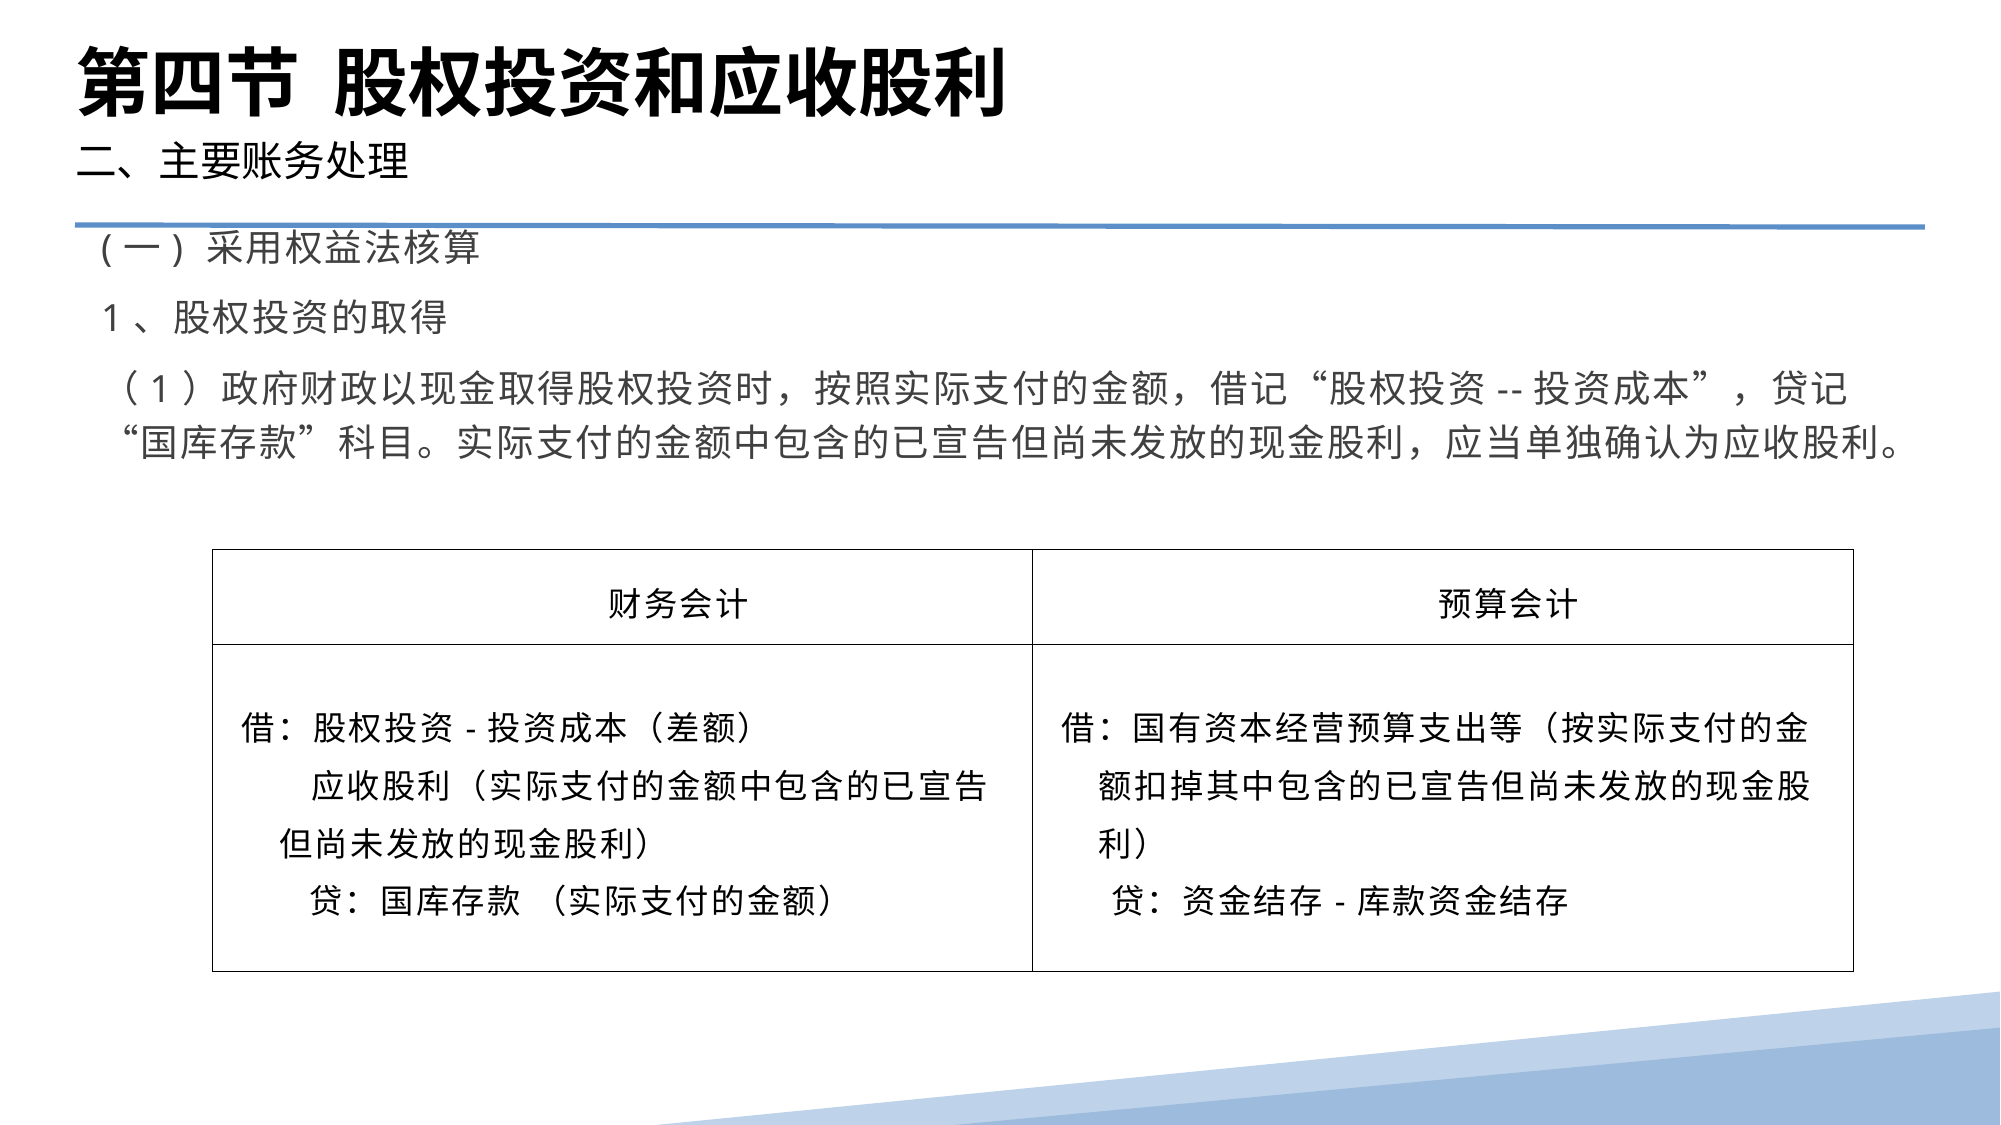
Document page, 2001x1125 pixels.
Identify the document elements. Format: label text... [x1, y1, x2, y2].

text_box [74, 224, 1925, 228]
table_cell 借：国有资本经营预算支出等（按实际支付的金额扣掉其中包含的已宣告但尚未发放的现金股利） 贷：资金结存-库款资金结存 [1033, 645, 1853, 971]
text_box 第四节 股权投资和应收股利 [75, 24, 1925, 124]
table_header 预算会计 [1033, 550, 1853, 644]
text_box 二、主要账务处理 [75, 124, 1925, 200]
table_header 财务会计 [213, 550, 1032, 644]
text_box (一) 采用权益法核算 1、股权投资的取得 （1）政府财政以现金取得股权投资时，按照实际支付的金额，借记“股权投资--投资成本”，贷记“国库存款”科目。实际支付的金额中包含的已宣告但尚未发放的现金股利，应当单独确认为应收股利。 [90, 248, 1908, 501]
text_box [656, 991, 2000, 1125]
table_cell 借：股权投资-投资成本（差额） 应收股利（实际支付的金额中包含的已宣告但尚未发放的现金股利） 贷：国库存款 （实际支付的金额） [213, 645, 1032, 971]
